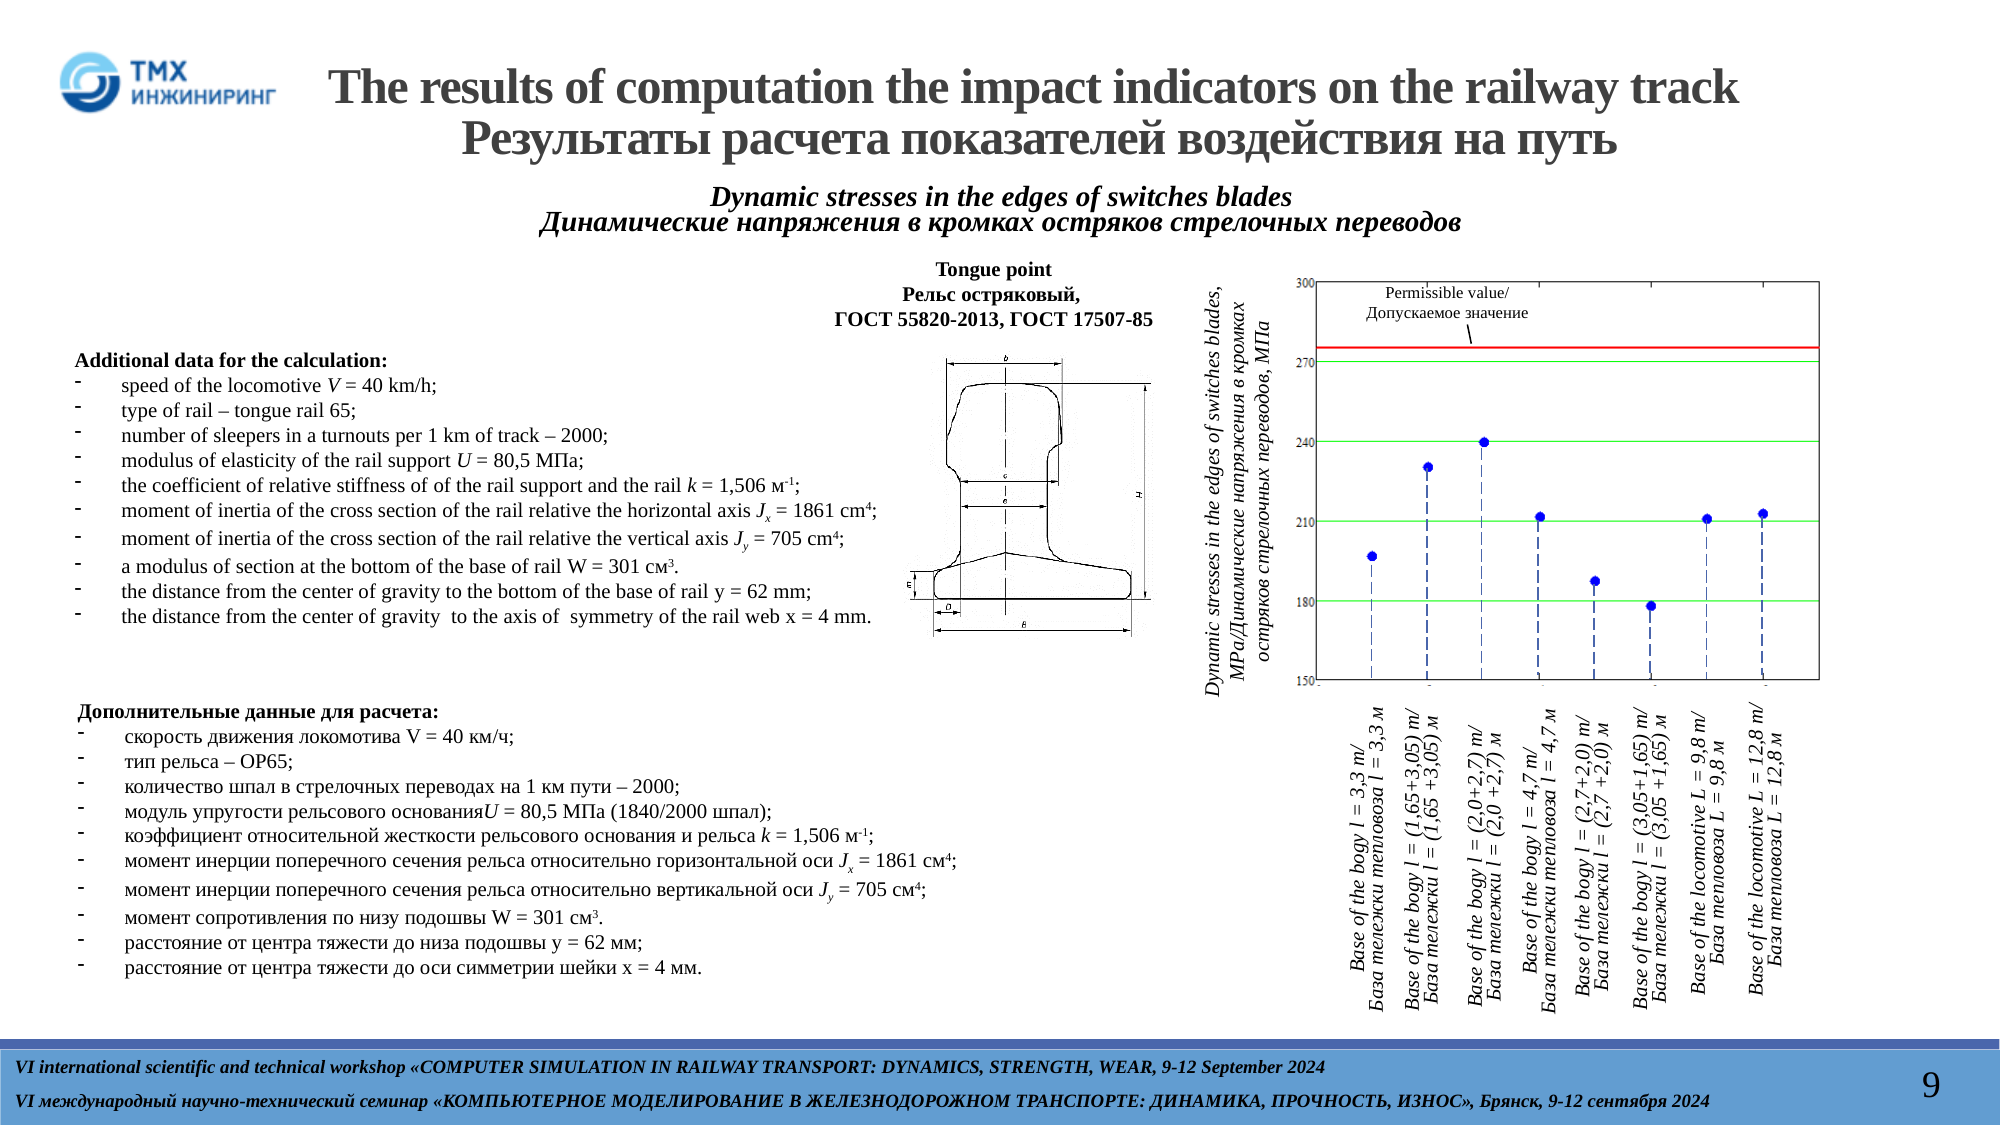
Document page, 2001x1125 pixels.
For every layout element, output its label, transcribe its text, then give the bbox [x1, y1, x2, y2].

picture [53, 46, 307, 119]
text_box Base of the bogy l = (1,65+3,05) m/ База тележки l = (1,65 +3,05) м [1396, 695, 1449, 1083]
text_box Base of the bogy l = (2,0+2,7) m/ База тележки l = (2,0 +2,7) м [1459, 695, 1512, 1089]
text_box Дополнительные данные для расчета: скорость движения локомотива V = 40 км/ч; тип рельса – ОР65; количество шпал в стрелочных переводах на 1 км пути – 2000; модуль упругости рельсового основанияU = 80,5 МПа (1840/2000 шпал); коэффициент относительной жесткости рельсового основания и рельса k = 1,506 м-1; момент инерции поперечного сечения рельса относительно горизонтальной оси Jx = 1861 см4; момент инерции поперечного сечения рельса относительно вертикальной оси Jy = 705 см4; момент сопротивления по низу подошвы W = 301 см3. расстояние от центра тяжести до низа подошвы y = 62 мм; расстояние от центра тяжести до оси симметрии шейки x = 4 мм. [62, 689, 999, 987]
text_box Base of the locomotive L = 12,8 m/ База тепловоза L = 12,8 м [1740, 695, 1793, 1072]
text_box The results of computation the impact indicators on the railway track Результаты расчета показателей воздействия на путь [214, 47, 1865, 173]
text_box Base of the bogy l = 3,3 m/ База тележки тепловоза l = 3,3 м [1341, 695, 1394, 1081]
text_box Tongue point Рельс остряковый, ГОСТ 55820-2013, ГОСТ 17507-85 [810, 248, 1179, 339]
text_box Dynamic stresses in the edges of switches blades [695, 169, 1309, 194]
text_box Additional data for the calculation: speed of the locomotive V = 40 km/h; type of rail – tongue rail 65; number of sleepers in a turnouts per 1 km of track – 2000; modulus of elasticity of the rail support U = 80,5 МПа; the coefficient of relative stiffness of of the rail support and the rail k = 1,506 м-1; moment of inertia of the сross section of the rail relative the horizontal axis Jx = 1861 сm4; moment of inertia of the сross section of the rail relative the vertical axis Jy = 705 сm4; a modulus of section at the bottom of the base of rail W = 301 см3. the distance from the center of gravity to the bottom of the base of rail y = 62 mm; the distance from the center of gravity to the axis of symmetry of the rail web x = 4 mm. [59, 339, 896, 636]
text_box Base of the bogy l = (3,05+1,65) m/ База тележки l = (3,05 +1,65) м [1624, 695, 1677, 1081]
text_box Base of the locomotive L = 9,8 m/ База тепловоза L = 9,8 м [1682, 695, 1735, 1076]
text_box Base of the bogy l = 4,7 m/ База тележки тепловоза l = 4,7 м [1514, 695, 1567, 1084]
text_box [1294, 274, 1827, 687]
picture [900, 345, 1169, 640]
text_box Динамические напряжения в кромках остряков стрелочных переводов [526, 194, 1478, 245]
text_box Dynamic stresses in the edges of switches blades, MPa/Динамические напряжения в кромках остряков стрелочных переводов, МПа [1190, 270, 1281, 714]
text_box VI international scientific and technical workshop «COMPUTER SIMULATION IN RAILWAY TRANSPORT: DYNAMICS, STRENGTH, WEAR, 9-12 September 2024 VI международный научно-технический семинар «КОМПЬЮТЕРНОЕ МОДЕЛИРОВАНИЕ В ЖЕЛЕЗНОДОРОЖНОМ ТРАНСПОРТЕ: ДИНАМИКА, ПРОЧНОСТЬ, ИЗНОС», Брянск, 9-12 сентября 2024 [0, 1047, 1775, 1119]
text_box 9 [1907, 1052, 1956, 1113]
text_box Base of the bogy l = (2,7+2,0) m/ База тележки l = (2,7 +2,0) м [1567, 695, 1620, 1080]
